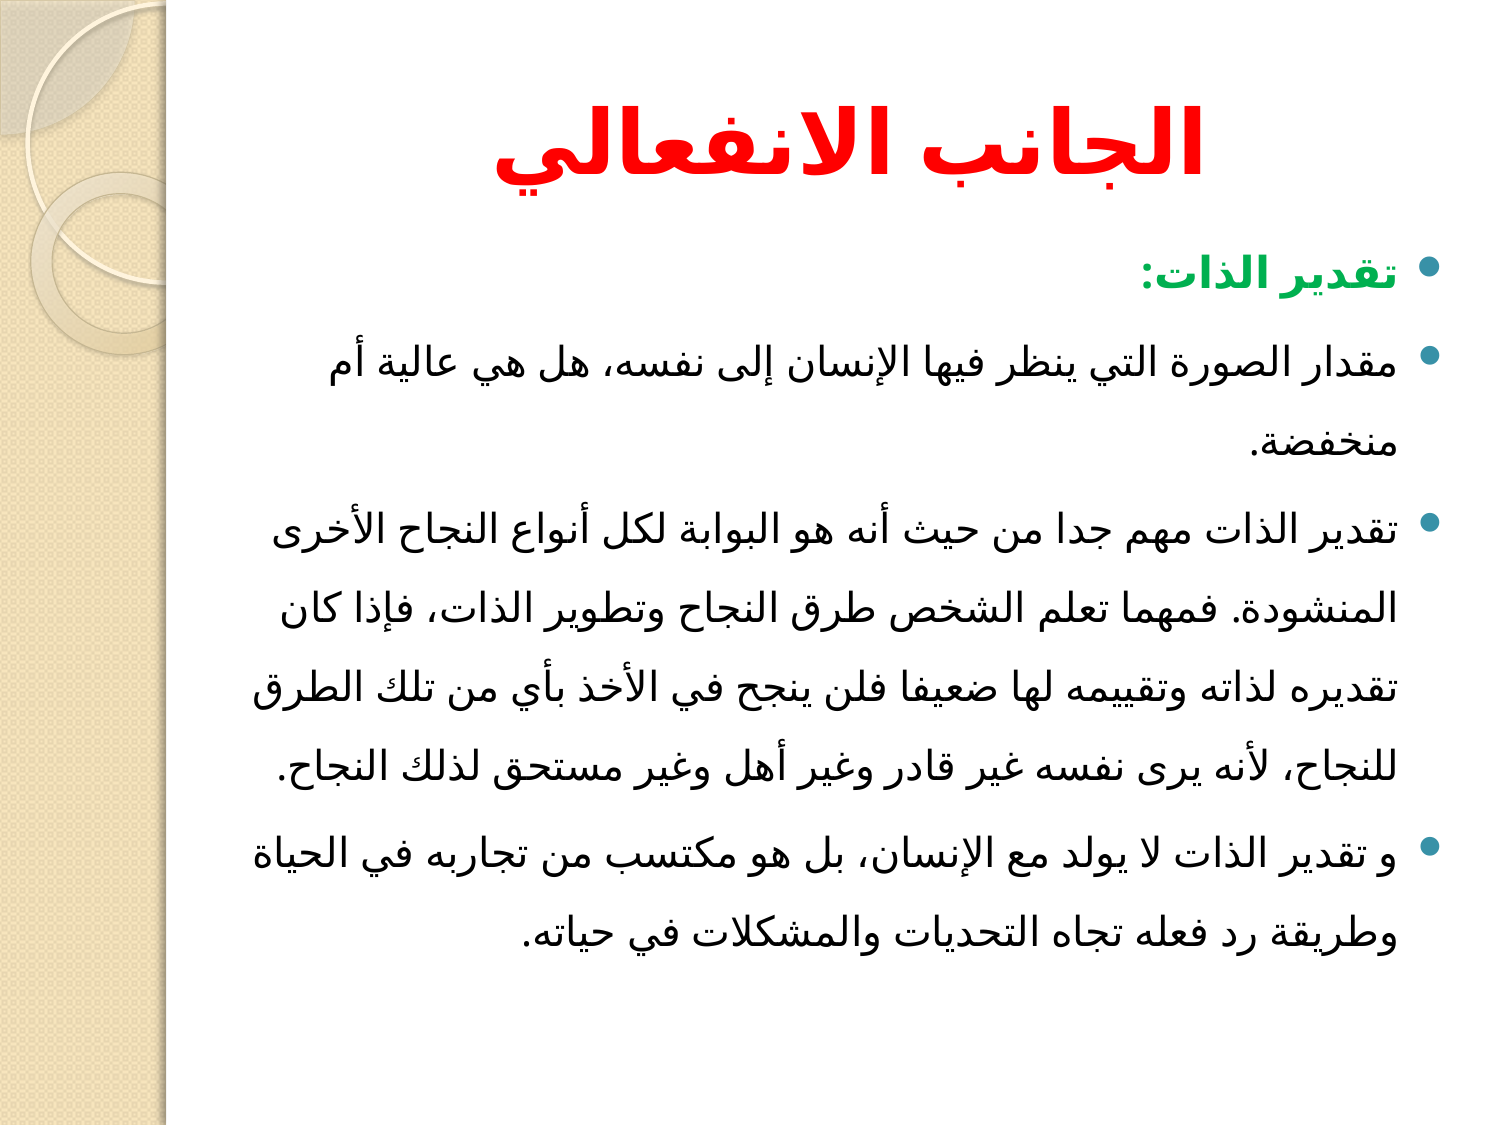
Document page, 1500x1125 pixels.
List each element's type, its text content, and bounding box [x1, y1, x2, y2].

list تقدير الذات: مقدار الصورة التي ينظر فيها الإنسان إلى نفسه، هل هي عالية أم منخفضة. تقدير الذات مهم جدا من حيث أنه هو البوابة لكل أنواع النجاح الأخرى المنشودة. فمهما تعلم الشخص طرق النجاح وتطوير الذات، فإذا كان تقديره لذاته وتقييمه لها ضعيفا فلن ينجح في الأخذ بأي من تلك الطرق للنجاح، لأنه يرى نفسه غير قادر وغير أهل وغير مستحق لذلك النجاح. و تقدير الذات لا يولد مع الإنسان، بل هو مكتسب من تجاربه في الحياة وطريقة رد فعله تجاه التحديات والمشكلات في حياته. [235, 237, 1466, 1025]
title الجانب الانفعالي [235, 45, 1466, 233]
